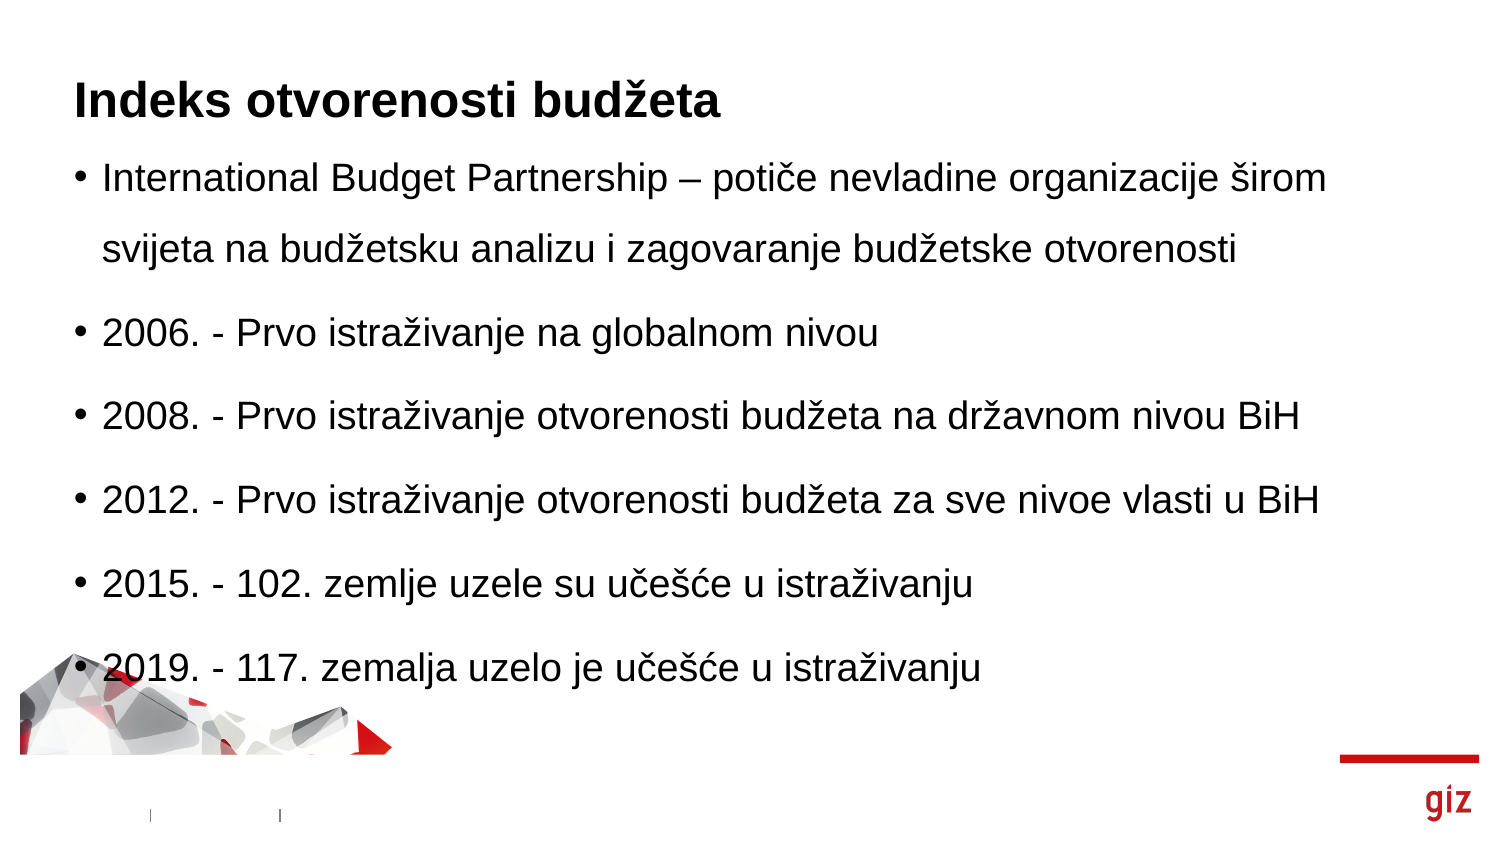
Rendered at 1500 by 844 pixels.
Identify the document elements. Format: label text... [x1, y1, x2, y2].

list International Budget Partnership – potiče nevladine organizacije širom svijeta na budžetsku analizu i zagovaranje budžetske otvorenosti 2006. - Prvo istraživanje na globalnom nivou 2008. - Prvo istraživanje otvorenosti budžeta na državnom nivou BiH 2012. - Prvo istraživanje otvorenosti budžeta za sve nivoe vlasti u BiH 2015. - 102. zemlje uzele su učešće u istraživanju 2019. - 117. zemalja uzelo je učešće u istraživanju [73, 128, 1458, 707]
picture [20, 654, 72, 755]
picture [342, 707, 401, 755]
picture [1425, 783, 1477, 823]
picture [166, 707, 335, 755]
title Indeks otvorenosti budžeta [73, 39, 868, 129]
